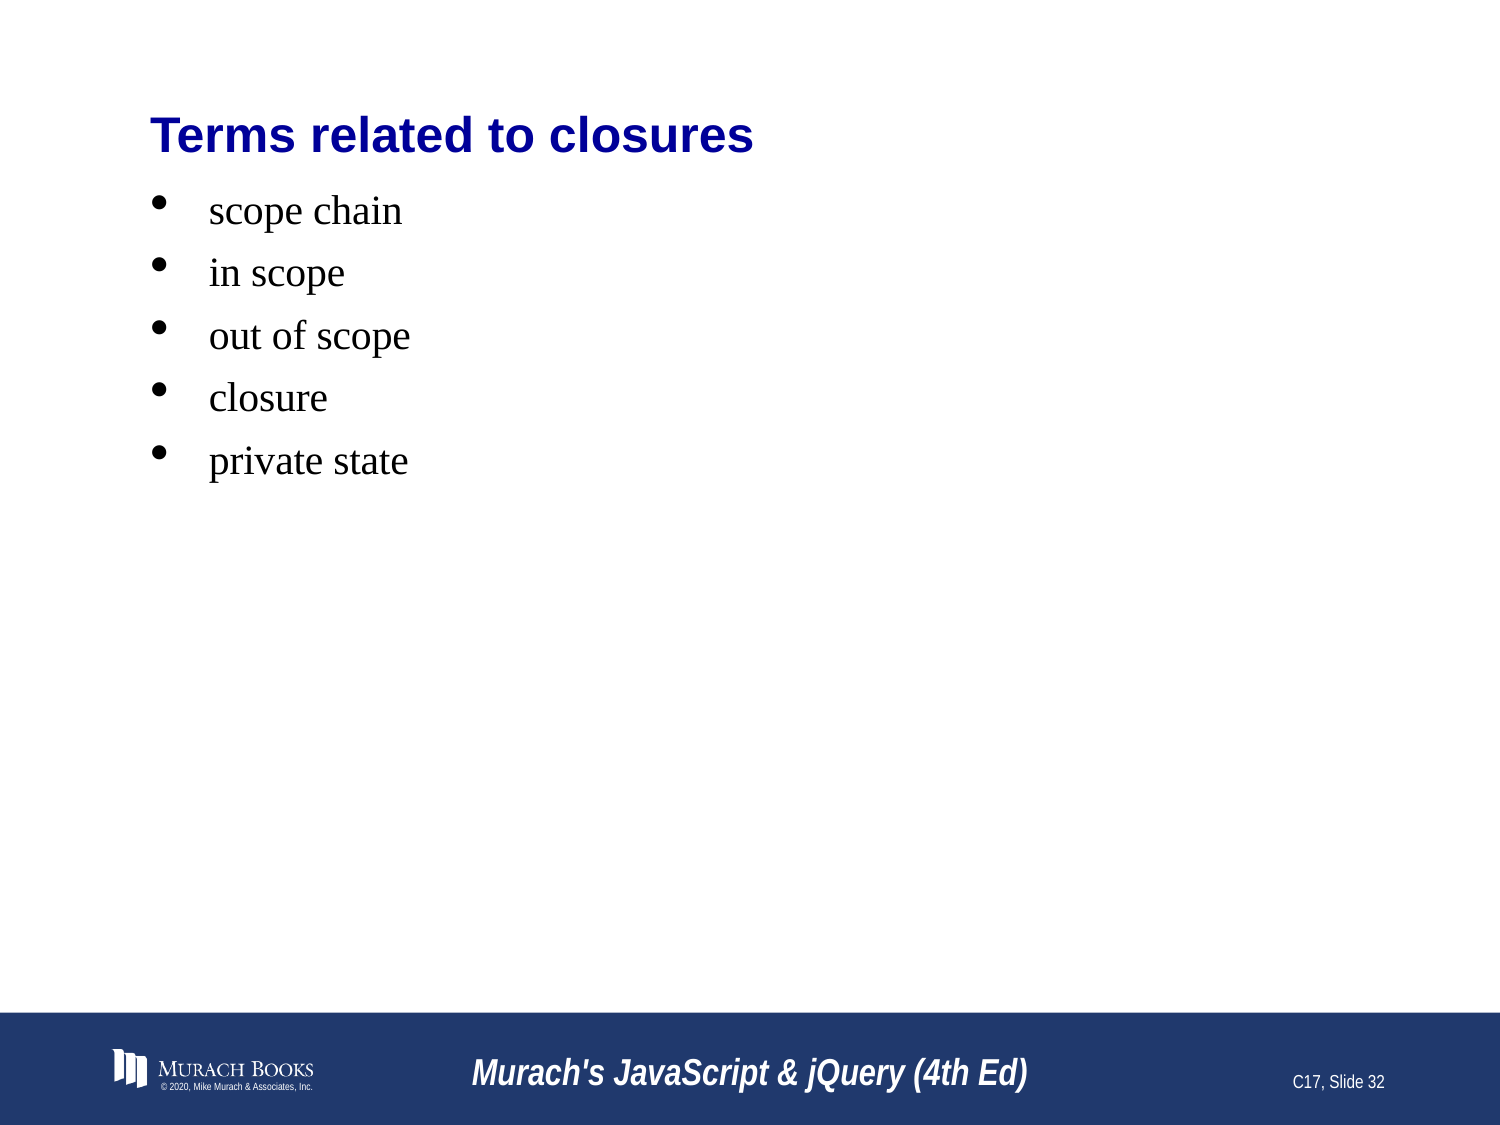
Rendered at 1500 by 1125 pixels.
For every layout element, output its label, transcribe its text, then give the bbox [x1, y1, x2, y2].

title Terms related to closures [150, 102, 1350, 164]
slide_number C17, Slide 32 [1087, 1025, 1400, 1100]
list scope chain in scope out of scope closure private state [137, 174, 1350, 975]
footer © 2020, Mike Murach & Associates, Inc. [12, 1025, 463, 1100]
slide_number Murach's JavaScript & jQuery (4th Ed) [463, 1025, 1050, 1100]
